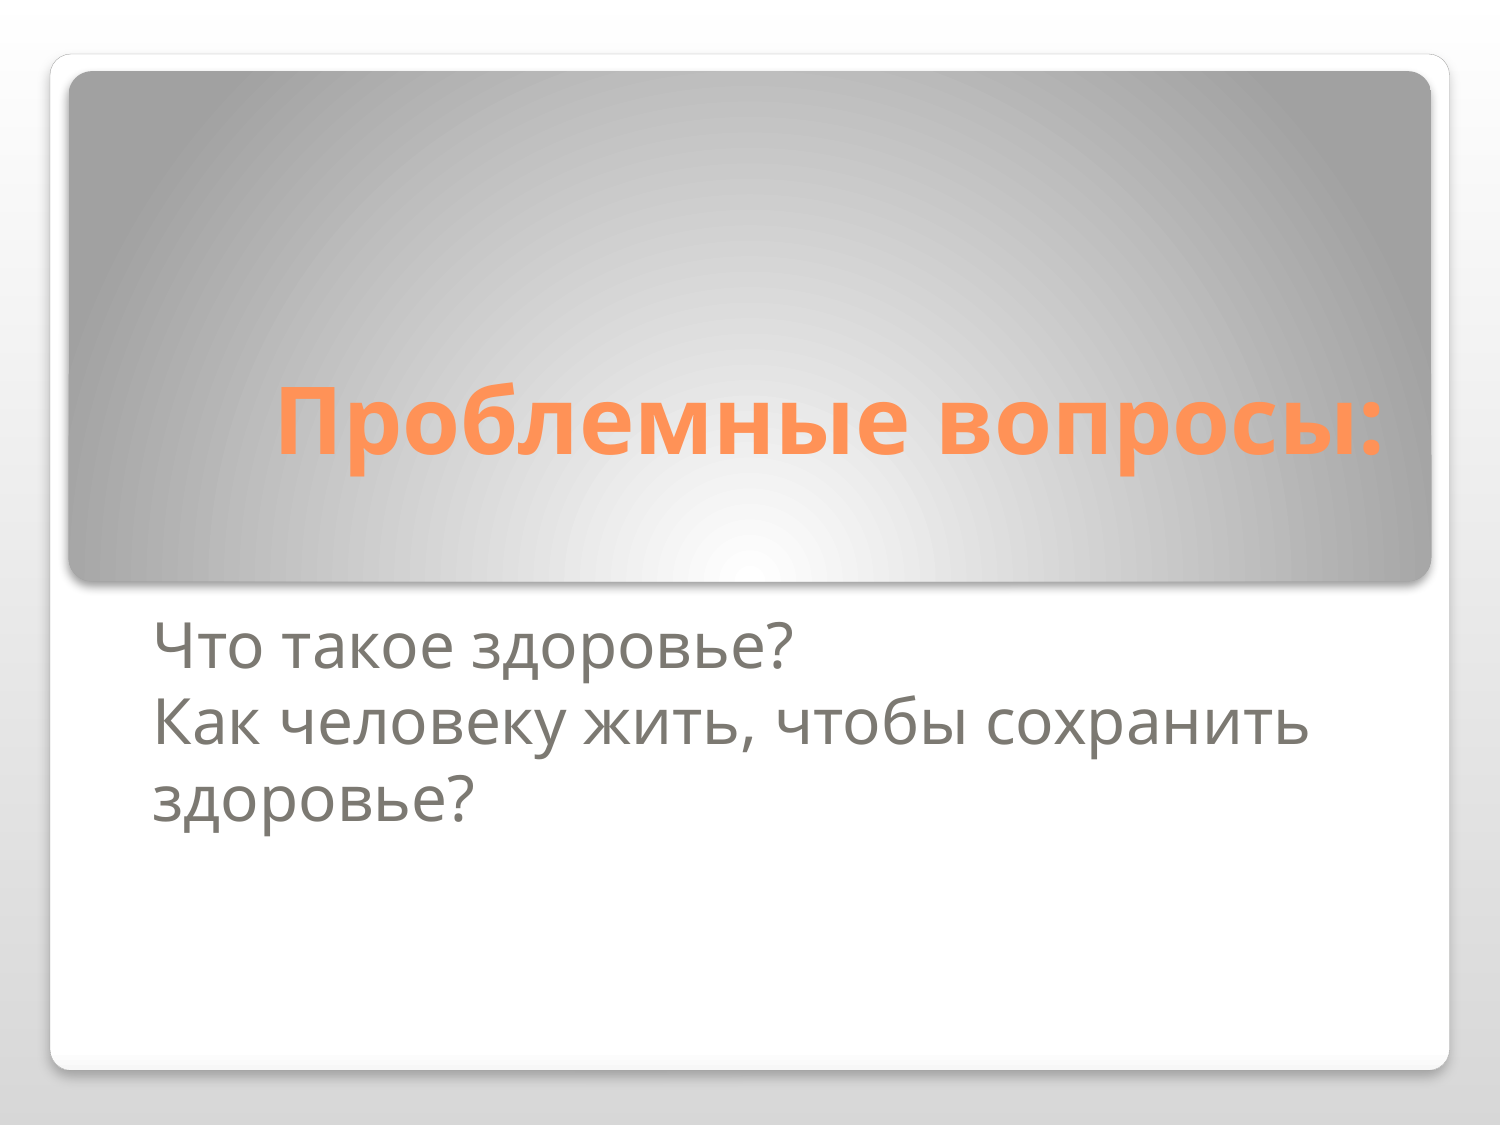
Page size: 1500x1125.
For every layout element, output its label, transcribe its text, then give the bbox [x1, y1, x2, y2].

title Проблемные вопросы: [117, 298, 1394, 481]
subtitle Что такое здоровье? Как человеку жить, чтобы сохранить здоровье? [117, 604, 1394, 844]
